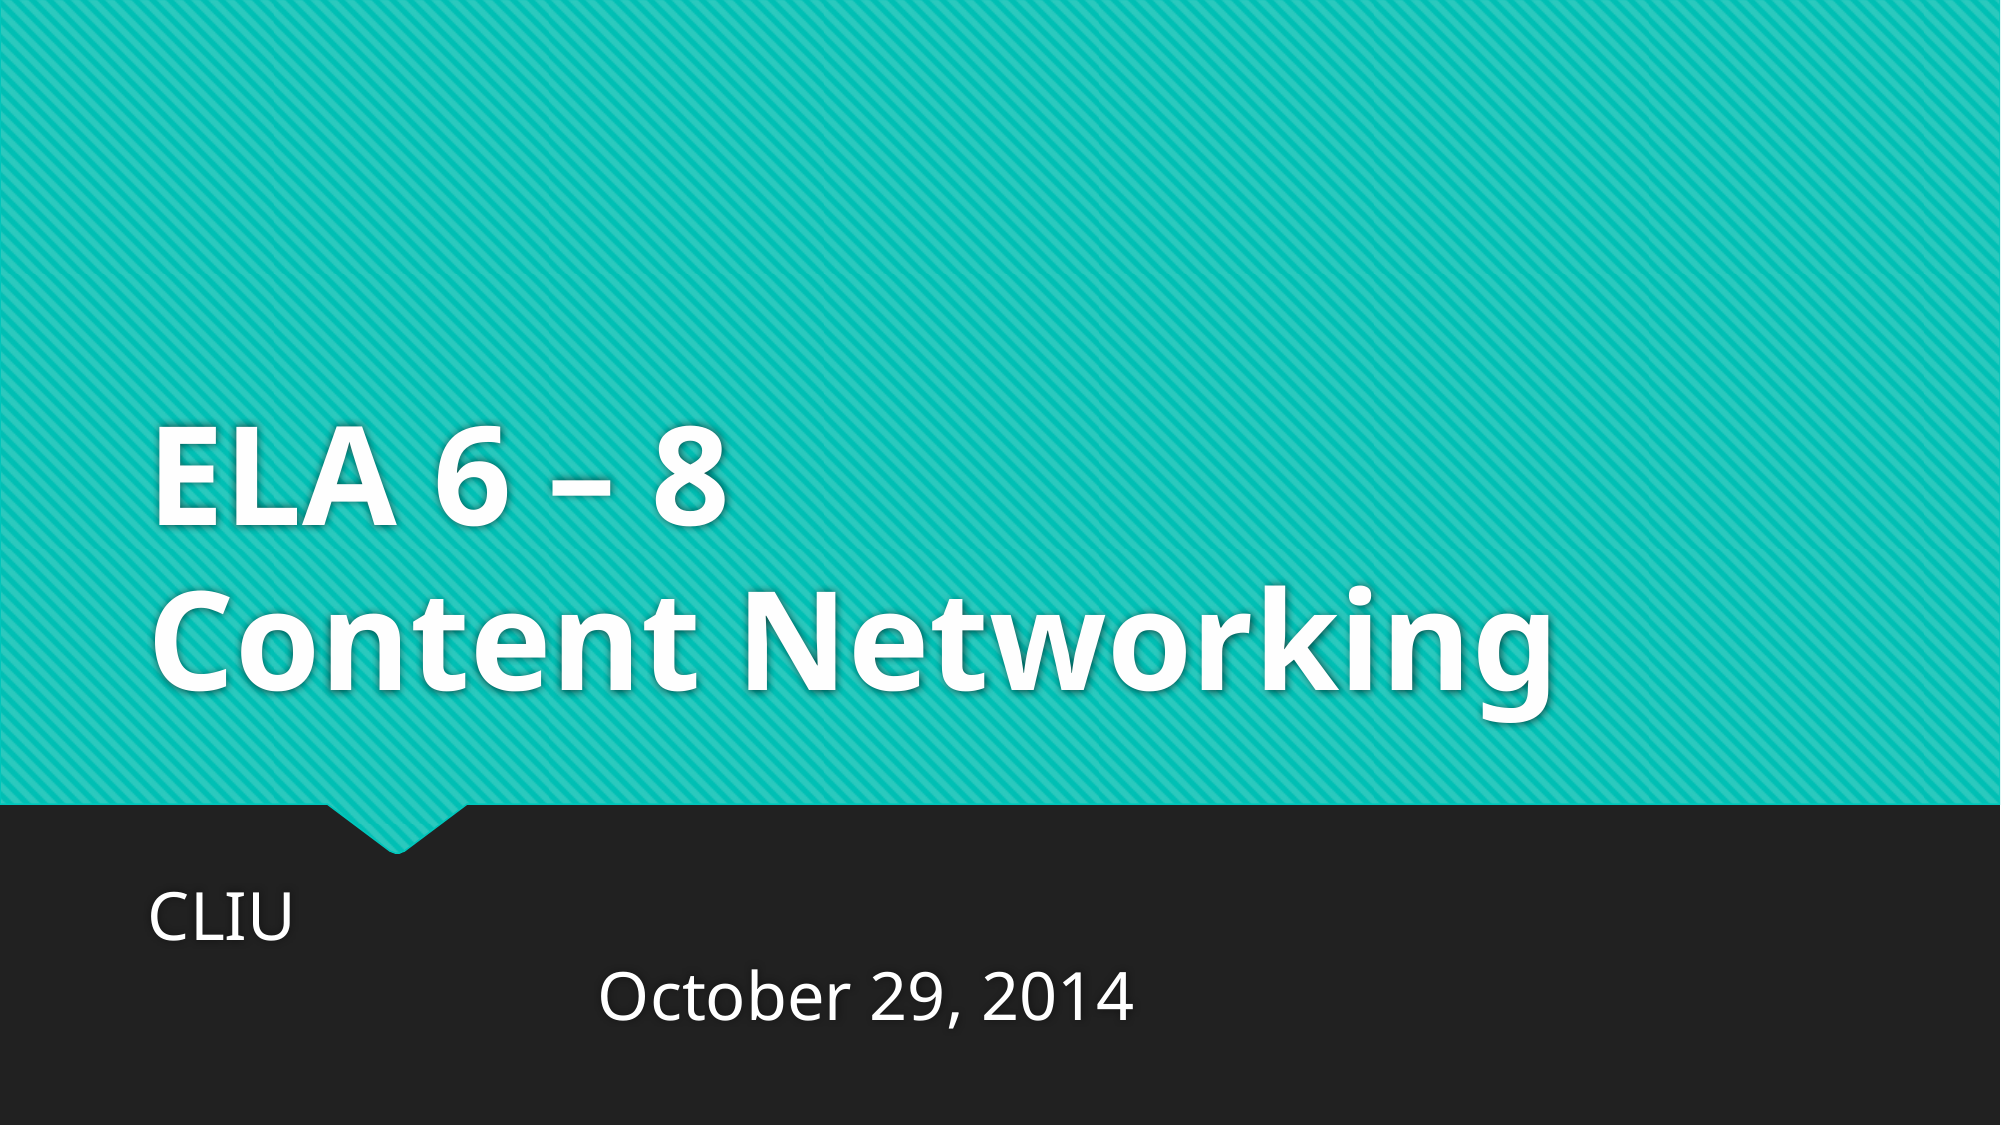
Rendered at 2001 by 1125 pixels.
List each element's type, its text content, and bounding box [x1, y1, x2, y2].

title ELA 6 – 8 Content Networking [132, 237, 1868, 726]
subtitle CLIU October 29, 2014 [132, 866, 1868, 973]
